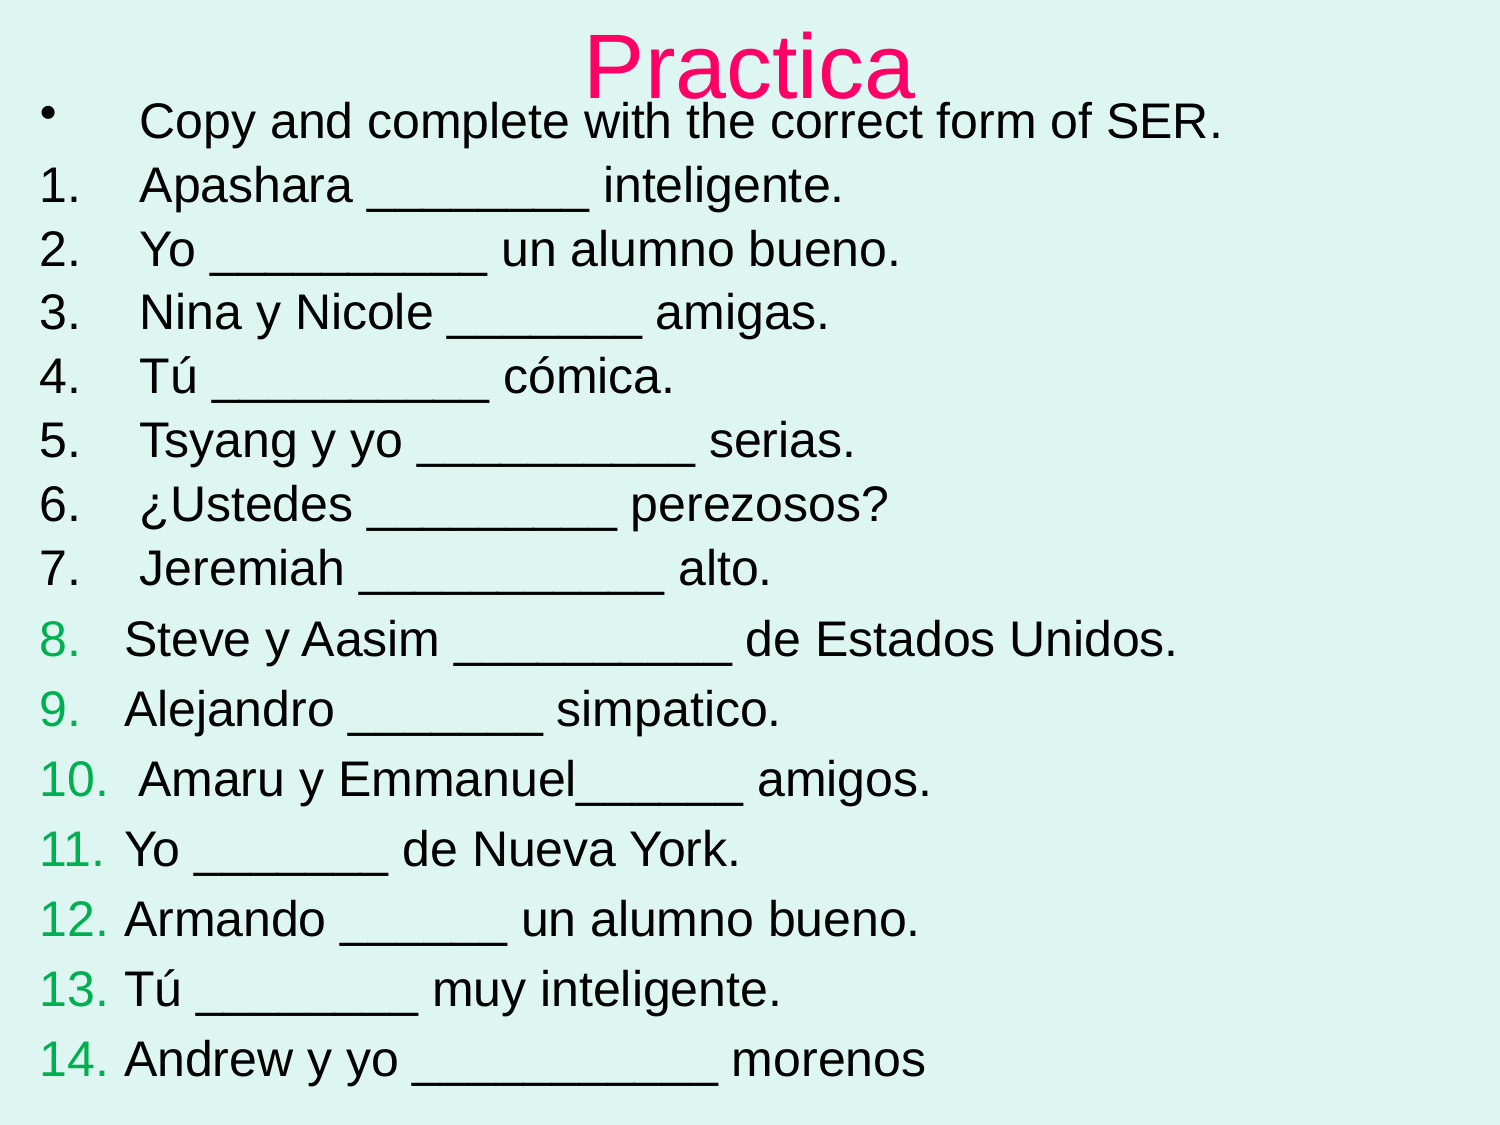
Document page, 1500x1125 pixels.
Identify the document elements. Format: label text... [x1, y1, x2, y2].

text_box Practica [74, 0, 1425, 188]
text_box Copy and complete with the correct form of SER. Apashara ________ inteligente. Yo __________ un alumno bueno. Nina y Nicole _______ amigas. Tú __________ cómica. Tsyang y yo __________ serias. ¿Ustedes _________ perezosos? Jeremiah ___________ alto. Steve y Aasim __________ de Estados Unidos. Alejandro _______ simpatico. Amaru y Emmanuel______ amigos. Yo _______ de Nueva York. Armando ______ un alumno bueno. Tú ________ muy inteligente. Andrew y yo ___________ morenos [24, 87, 1500, 1100]
